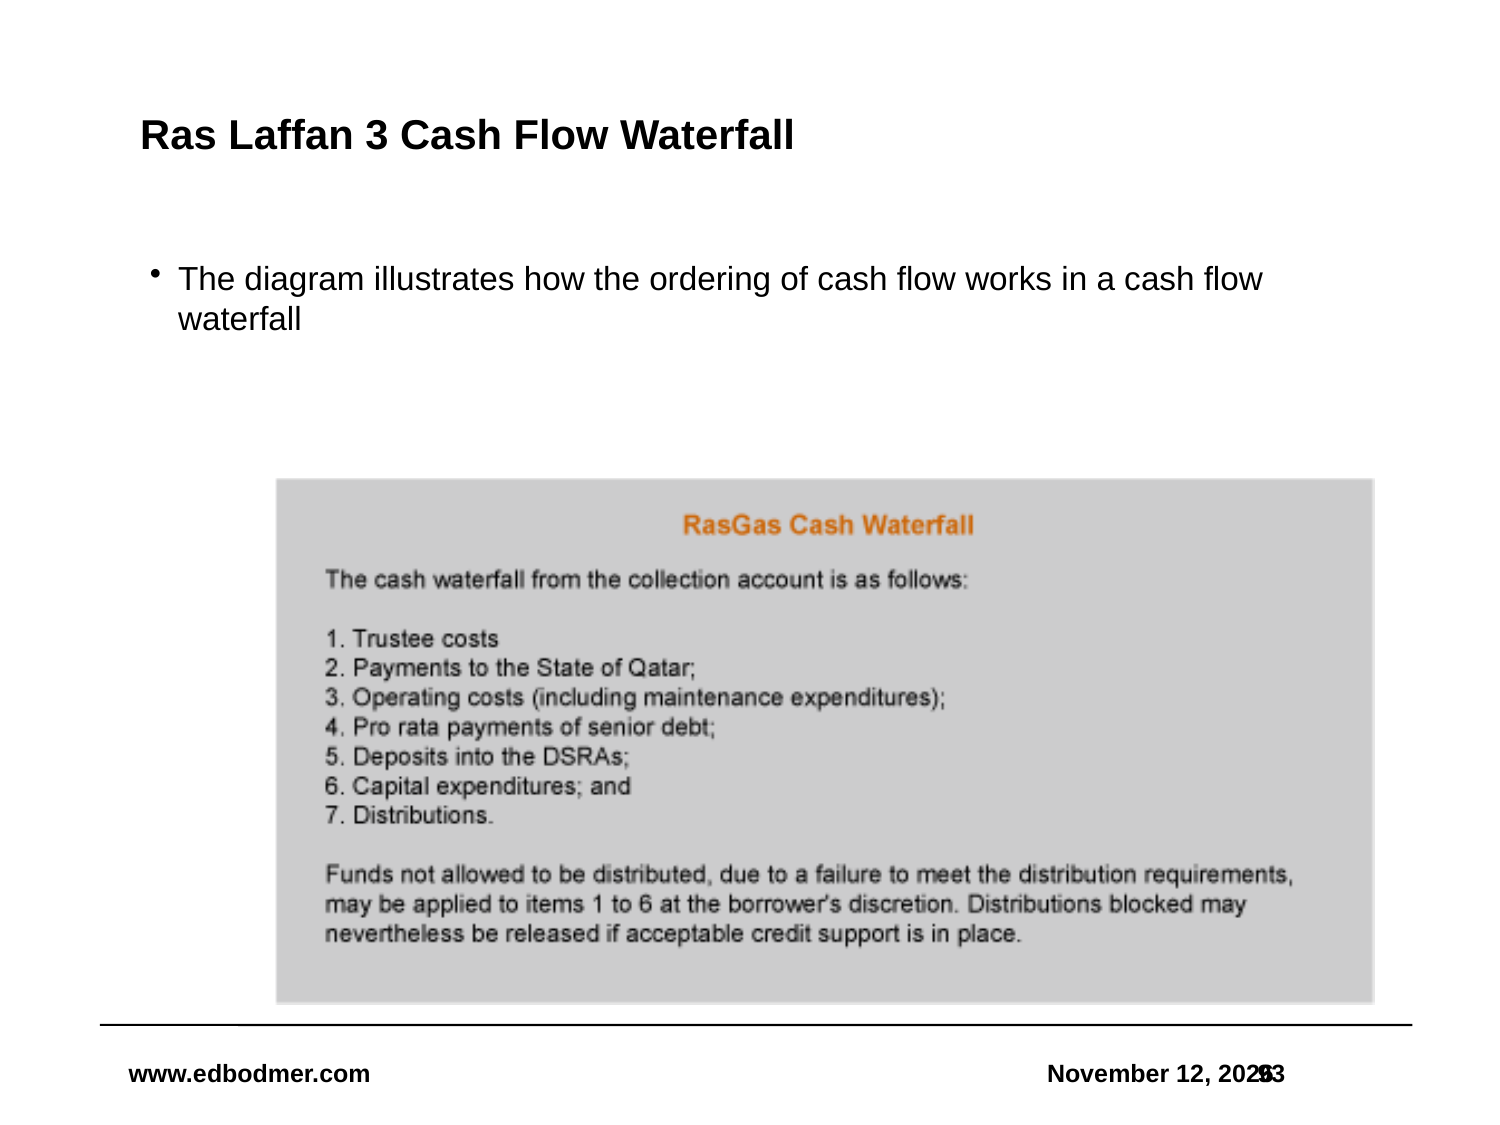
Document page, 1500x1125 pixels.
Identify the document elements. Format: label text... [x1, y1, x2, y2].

list The diagram illustrates how the ordering of cash flow works in a cash flow waterfall [124, 249, 1376, 1013]
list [274, 478, 1376, 1006]
title Ras Laffan 3 Cash Flow Waterfall [124, 99, 1288, 226]
